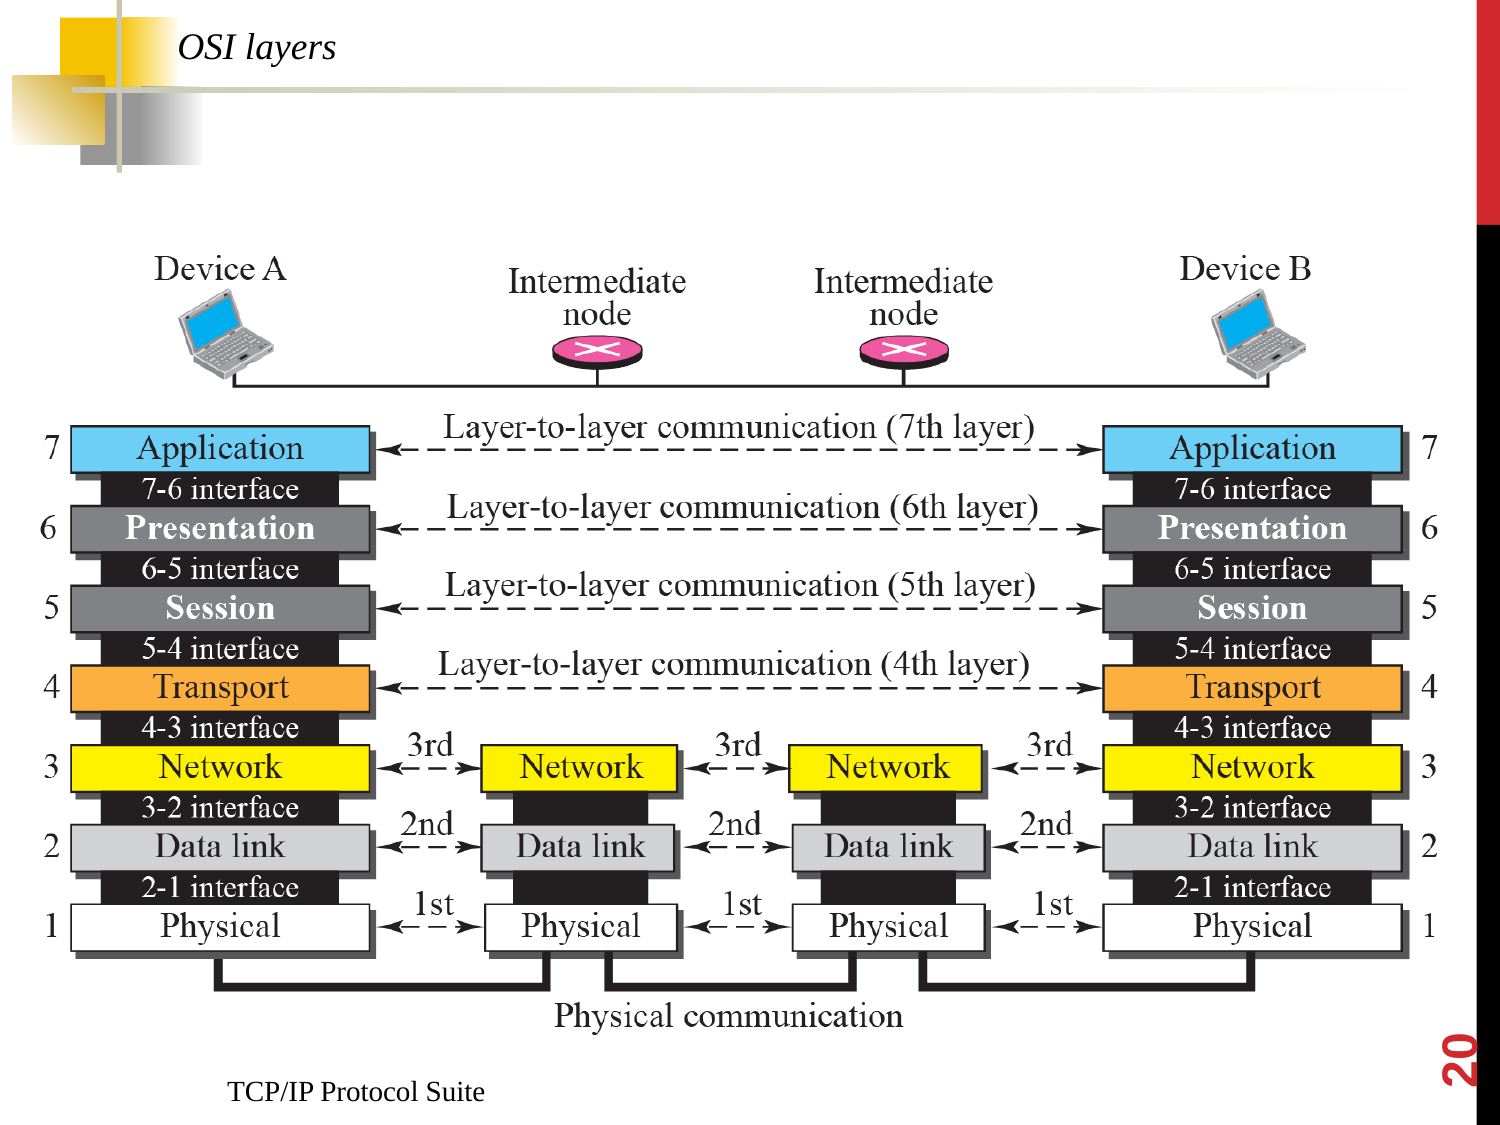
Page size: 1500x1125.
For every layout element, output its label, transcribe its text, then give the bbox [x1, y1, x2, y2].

text_box [12, 75, 105, 145]
text_box [60, 17, 116, 86]
text_box [80, 93, 116, 165]
text_box [122, 17, 177, 86]
text_box [141, 93, 202, 165]
picture [39, 407, 1438, 1038]
picture [154, 250, 1313, 388]
text_box [116, 93, 122, 173]
footer TCP/IP Protocol Suite [75, 1065, 638, 1112]
text_box OSI layers [162, 14, 1100, 75]
text_box [122, 93, 141, 165]
text_box [116, 0, 122, 87]
slide_number 20 [1427, 887, 1488, 1104]
text_box [72, 87, 1423, 93]
